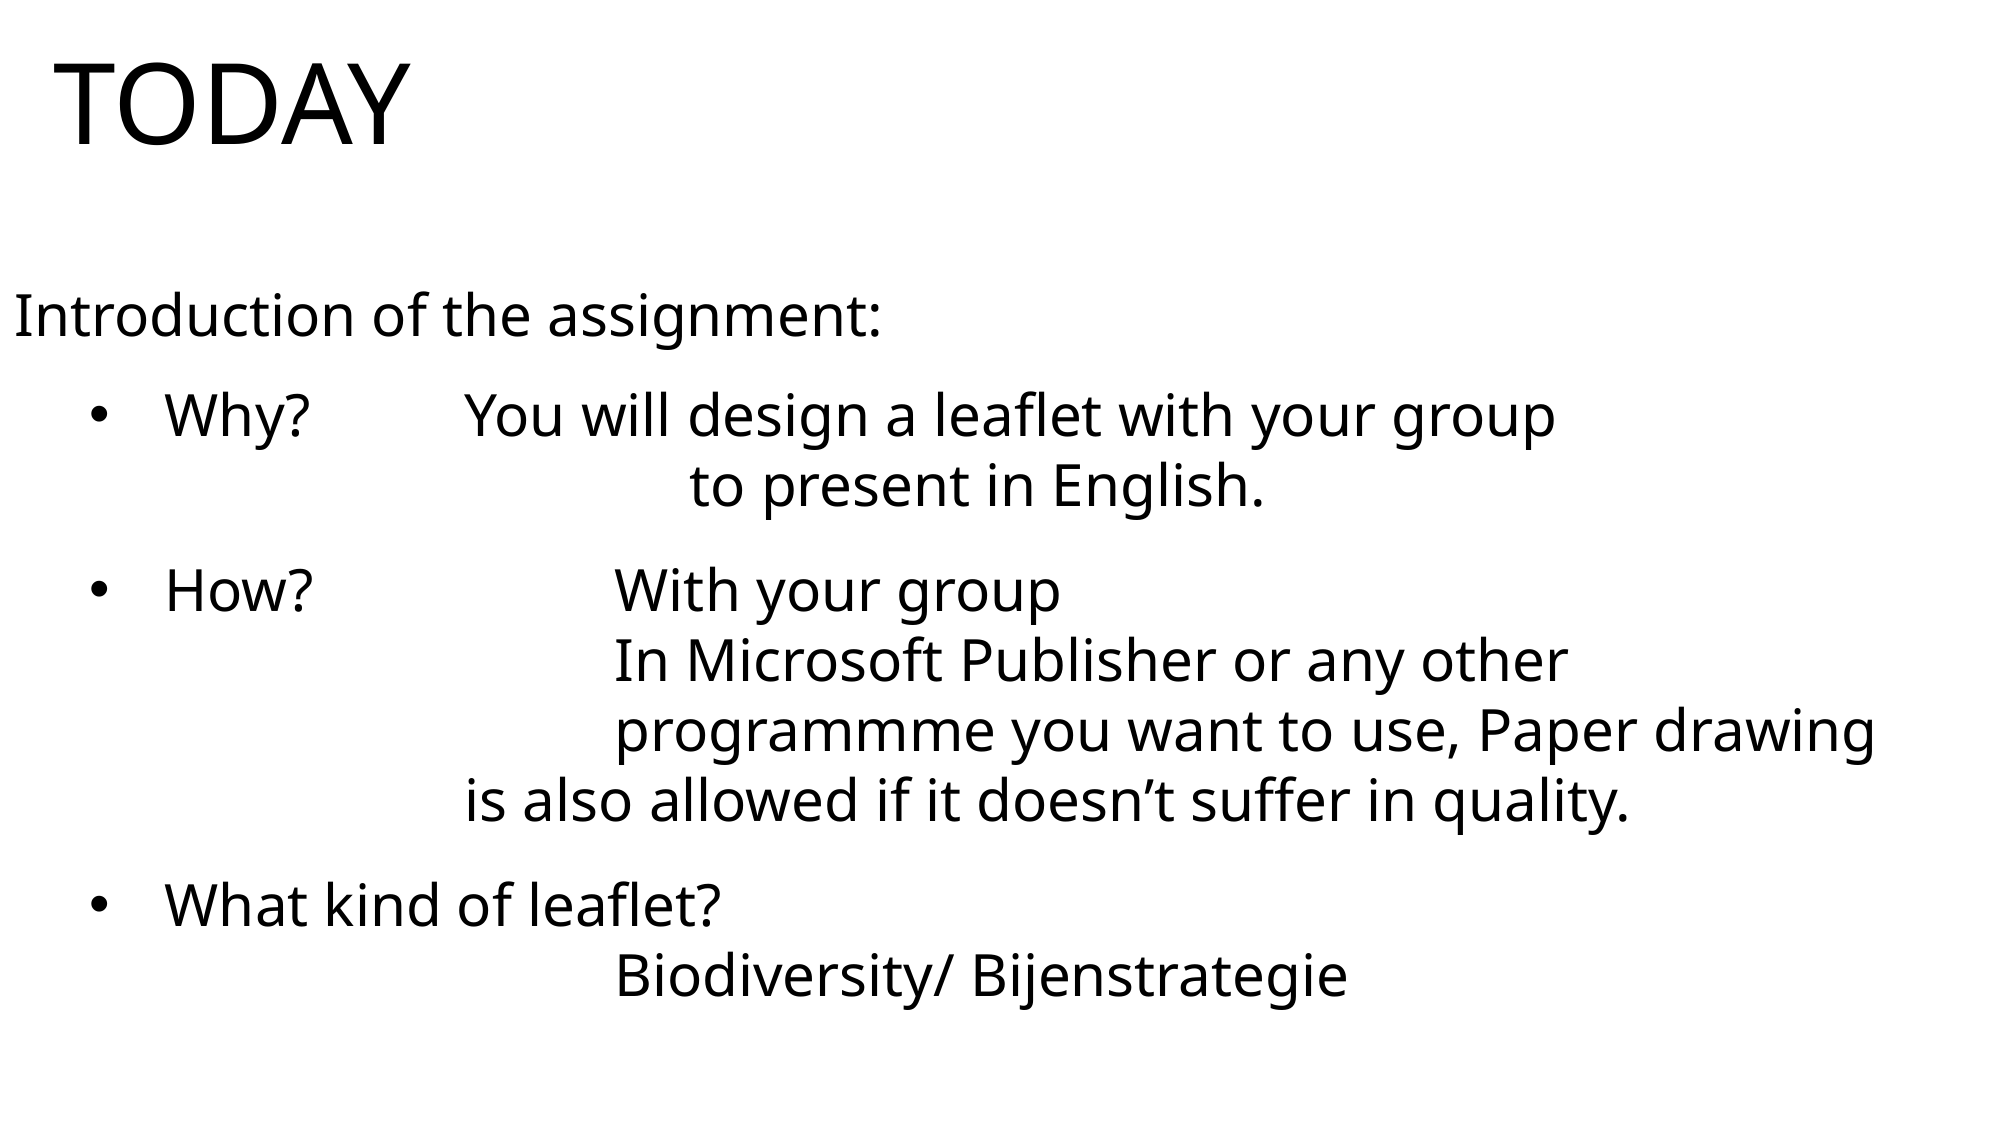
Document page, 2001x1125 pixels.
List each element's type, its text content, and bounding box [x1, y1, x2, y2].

title Today [38, 0, 1603, 175]
text_box Introduction of the assignment: Why? You will design a leaflet with your group to present in English. How? With your group In Microsoft Publisher or any other programmme you want to use, Paper drawing is also allowed if it doesn’t suffer in quality. What kind of leaflet? Biodiversity/ Bijenstrategie [0, 201, 1983, 1016]
